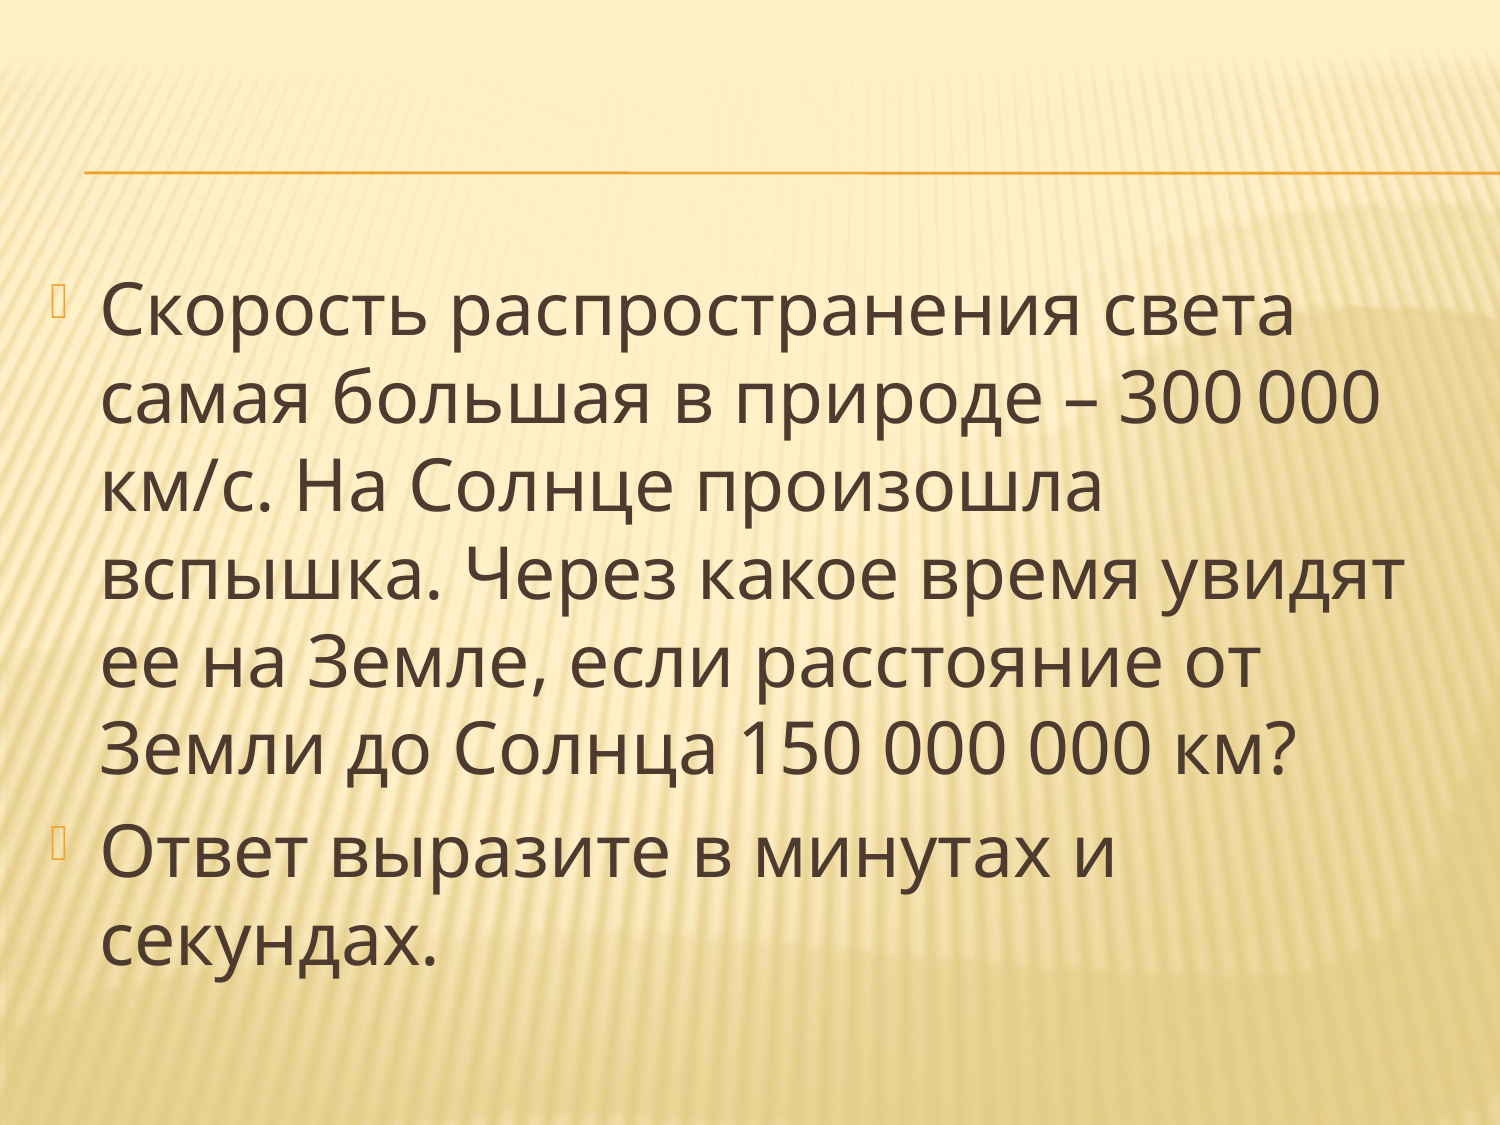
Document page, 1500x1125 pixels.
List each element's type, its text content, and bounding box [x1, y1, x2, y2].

list Скорость распространения света самая большая в природе – 300 000 км/с. На Солнце произошла вспышка. Через какое время увидят ее на Земле, если расстояние от Земли до Солнца 150 000 000 км? Ответ выразите в минутах и секундах. [35, 254, 1475, 1055]
